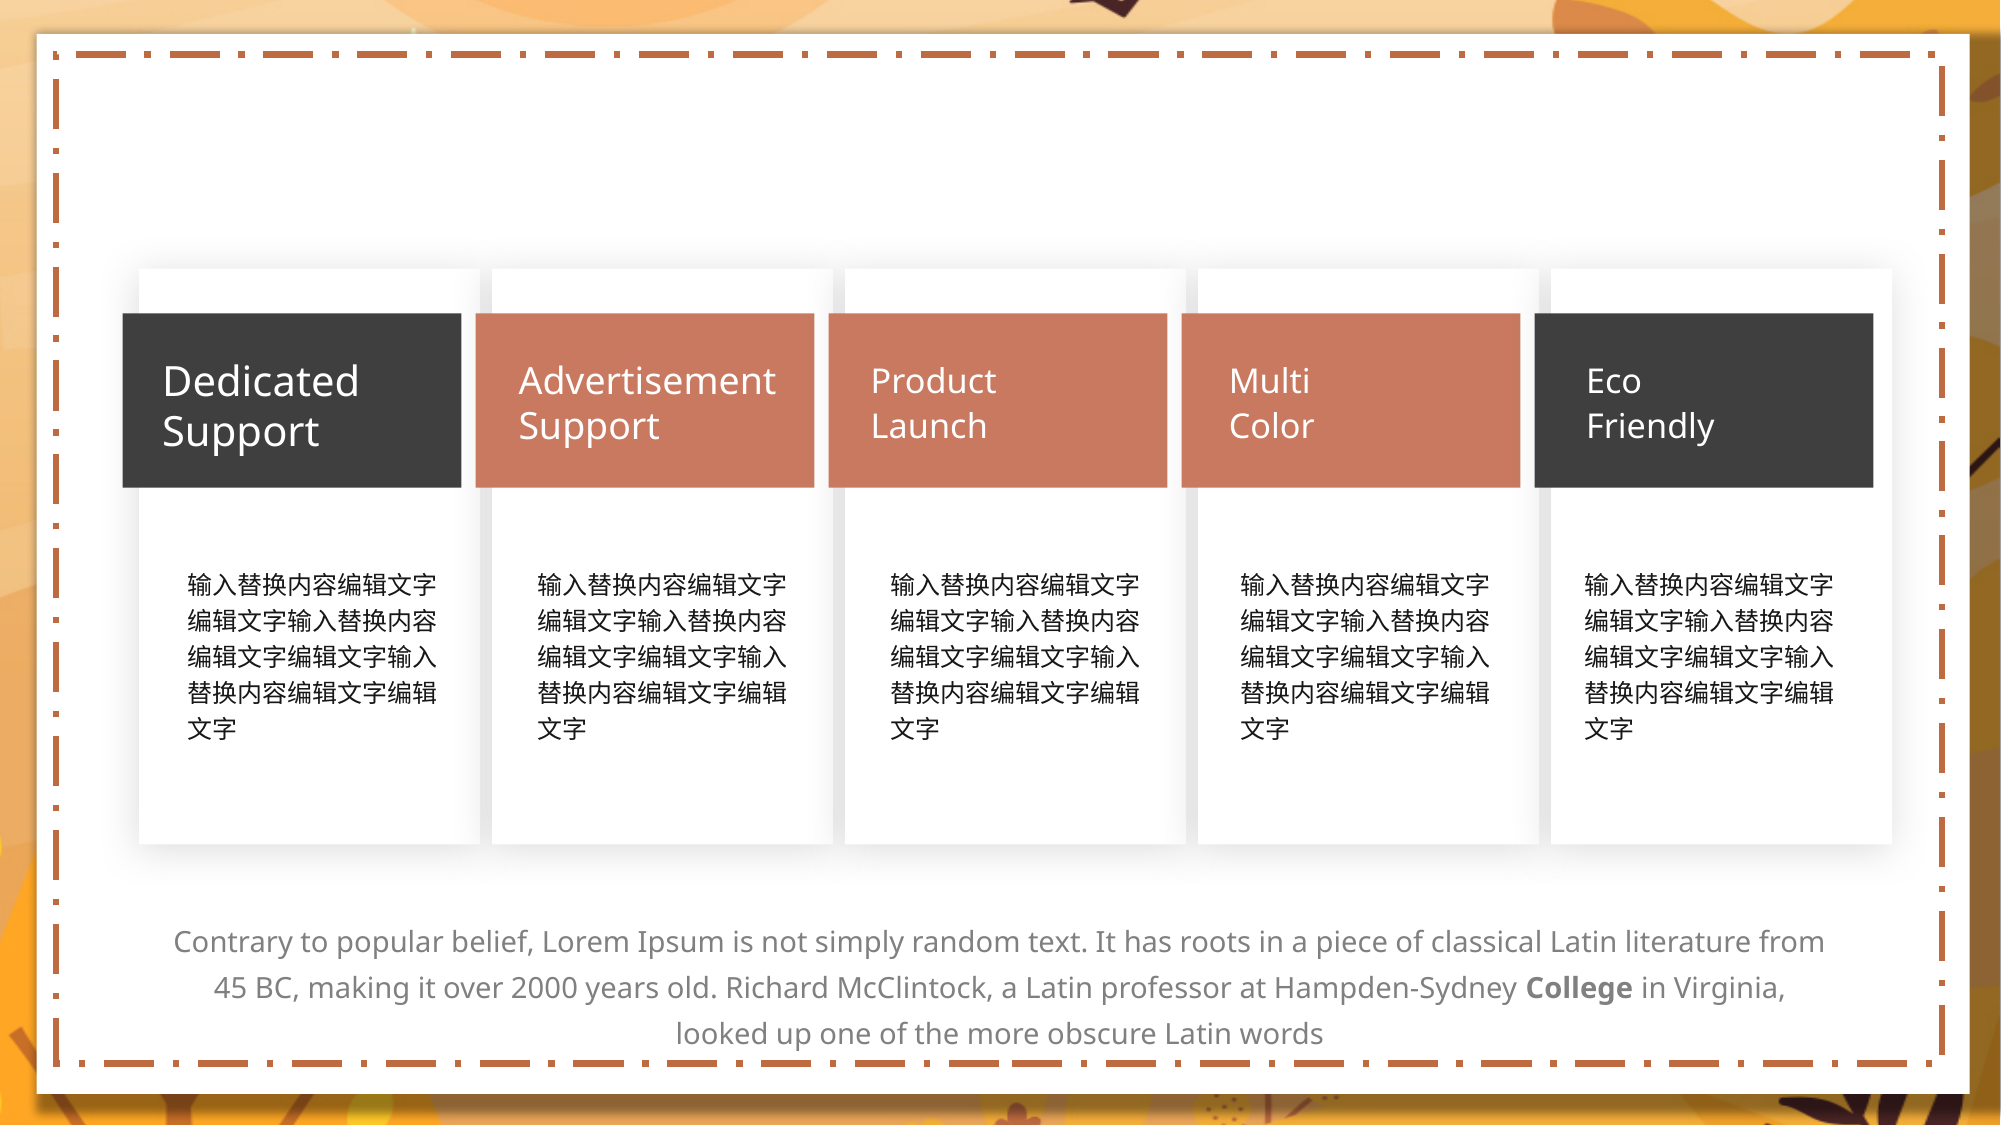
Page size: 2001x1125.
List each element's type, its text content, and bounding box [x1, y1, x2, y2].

text_box [844, 268, 1187, 845]
text_box 输入替换内容编辑文字编辑文字输入替换内容编辑文字编辑文字输入替换内容编辑文字编辑文字 [522, 556, 827, 648]
text_box [1534, 312, 1874, 489]
text_box Eco Friendly [1586, 355, 1838, 446]
text_box [1181, 312, 1521, 489]
text_box [1197, 268, 1540, 845]
picture [0, 0, 2000, 1125]
text_box 输入替换内容编辑文字编辑文字输入替换内容编辑文字编辑文字输入替换内容编辑文字编辑文字 [875, 556, 1180, 648]
text_box 输入替换内容编辑文字编辑文字输入替换内容编辑文字编辑文字输入替换内容编辑文字编辑文字 [1569, 556, 1874, 648]
text_box [475, 312, 815, 489]
text_box 输入替换内容编辑文字编辑文字输入替换内容编辑文字编辑文字输入替换内容编辑文字编辑文字 [172, 556, 476, 648]
text_box [491, 268, 834, 845]
text_box Advertisement Support [518, 356, 814, 447]
text_box Multi Color [1228, 355, 1485, 446]
text_box Product Launch [870, 355, 1132, 446]
text_box Dedicated Support [162, 355, 426, 446]
text_box 输入替换内容编辑文字编辑文字输入替换内容编辑文字编辑文字输入替换内容编辑文字编辑文字 [1226, 556, 1530, 648]
text_box [828, 312, 1168, 489]
text_box [122, 312, 462, 489]
text_box [1550, 268, 1893, 845]
text_box Contrary to popular belief, Lorem Ipsum is not simply random text. It has roots in a piece of classical Latin literature from 45 BC, making it over 2000 years old. Richard McClintock, a Latin professor at Hampden-Sydney College in Virginia, looked up one of the more obscure Latin words [157, 905, 1843, 1058]
text_box [138, 268, 481, 845]
